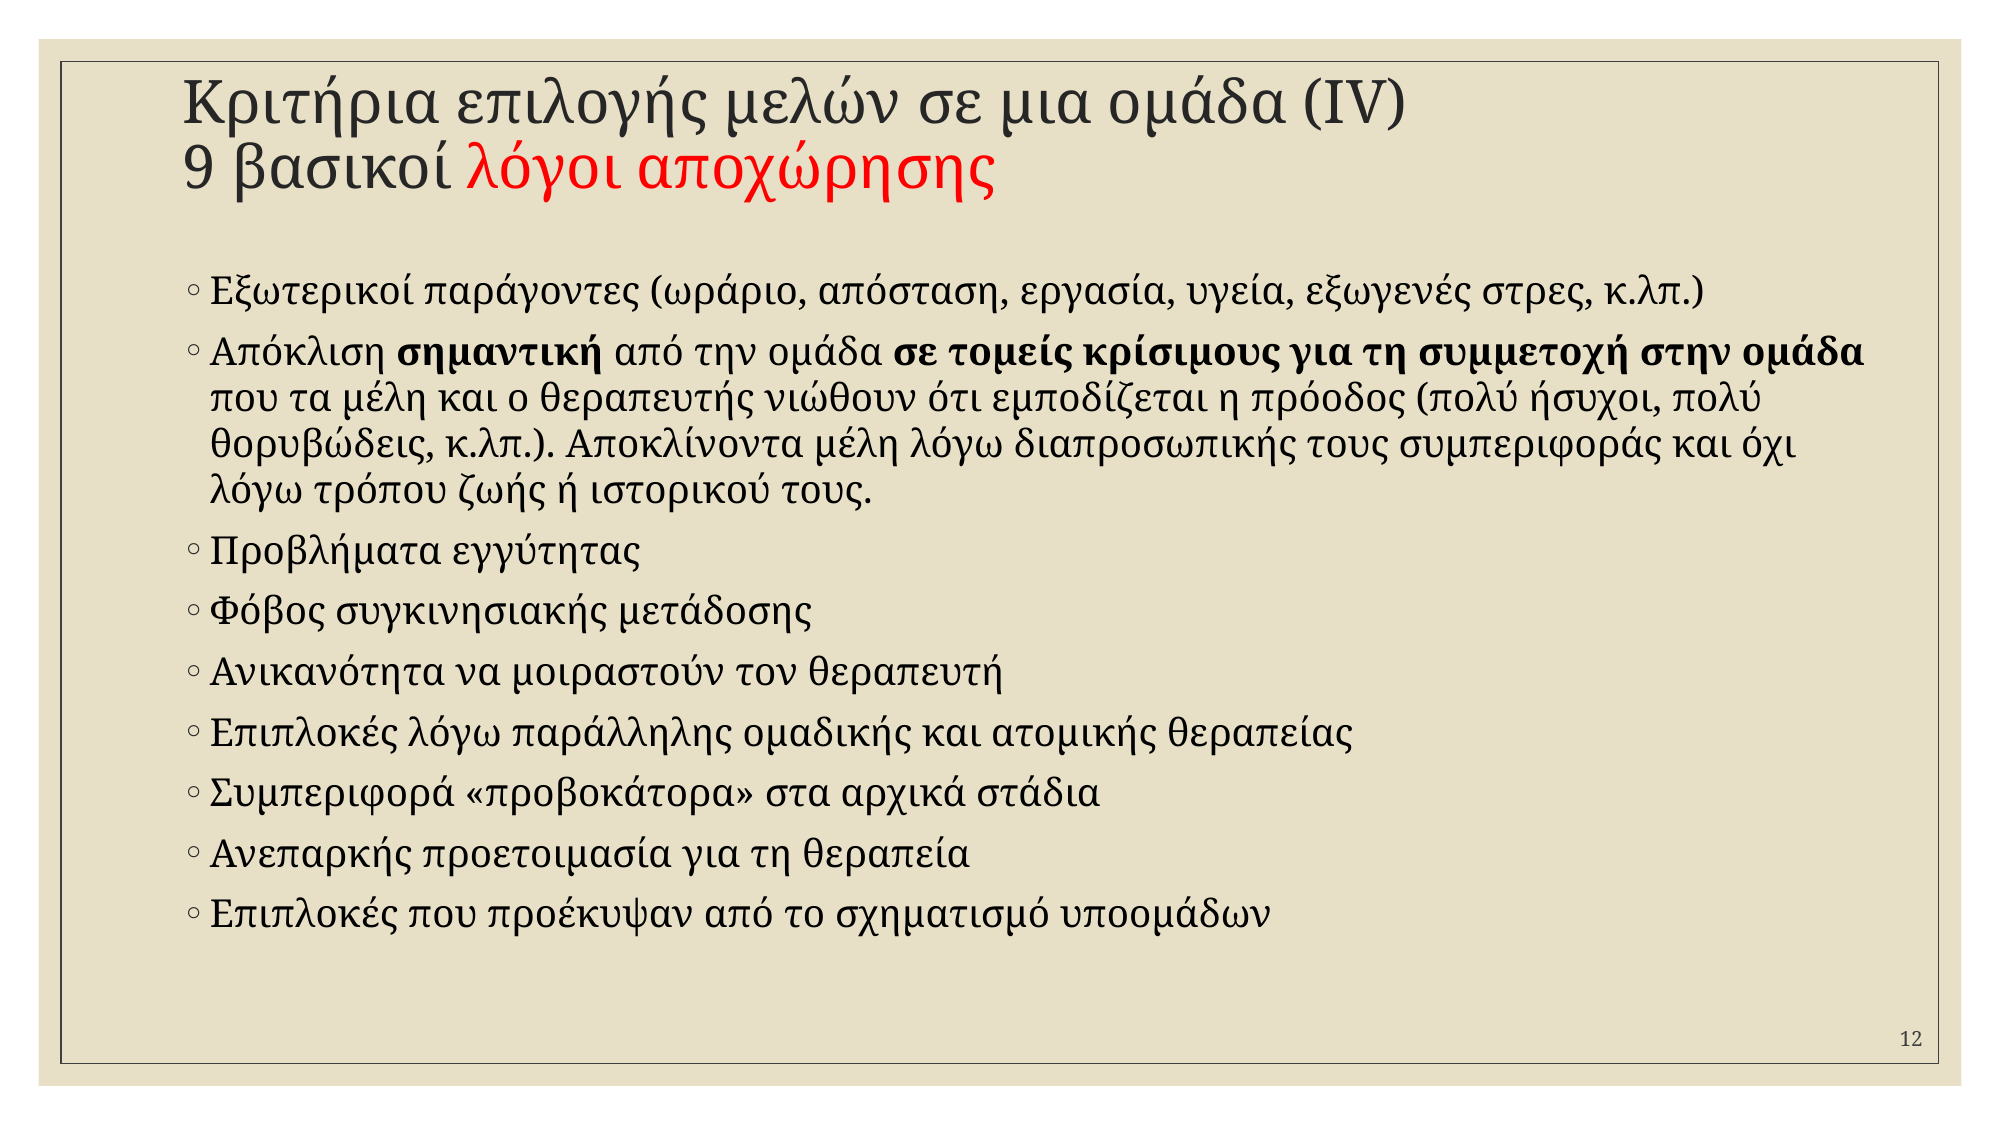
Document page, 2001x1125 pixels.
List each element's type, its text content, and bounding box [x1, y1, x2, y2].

title Κριτήρια επιλογής μελών σε μια ομάδα (ΙV) 9 βασικοί λόγοι αποχώρησης [167, 63, 1818, 211]
list Εξωτερικοί παράγοντες (ωράριο, απόσταση, εργασία, υγεία, εξωγενές στρες, κ.λπ.) Απόκλιση σημαντική από την ομάδα σε τομείς κρίσιμους για τη συμμετοχή στην ομάδα που τα μέλη και ο θεραπευτής νιώθουν ότι εμποδίζεται η πρόοδος (πολύ ήσυχοι, πολύ θορυβώδεις, κ.λπ.). Αποκλίνοντα μέλη λόγω διαπροσωπικής τους συμπεριφοράς και όχι λόγω τρόπου ζωής ή ιστορικού τους. Προβλήματα εγγύτητας Φόβος συγκινησιακής μετάδοσης Ανικανότητα να μοιραστούν τον θεραπευτή Επιπλοκές λόγω παράλληλης ομαδικής και ατομικής θεραπείας Συμπεριφορά «προβοκάτορα» στα αρχικά στάδια Ανεπαρκής προετοιμασία για τη θεραπεία Επιπλοκές που προέκυψαν από το σχηματισμό υποομάδων [167, 258, 1889, 1125]
slide_number 12 [1697, 1019, 1938, 1062]
